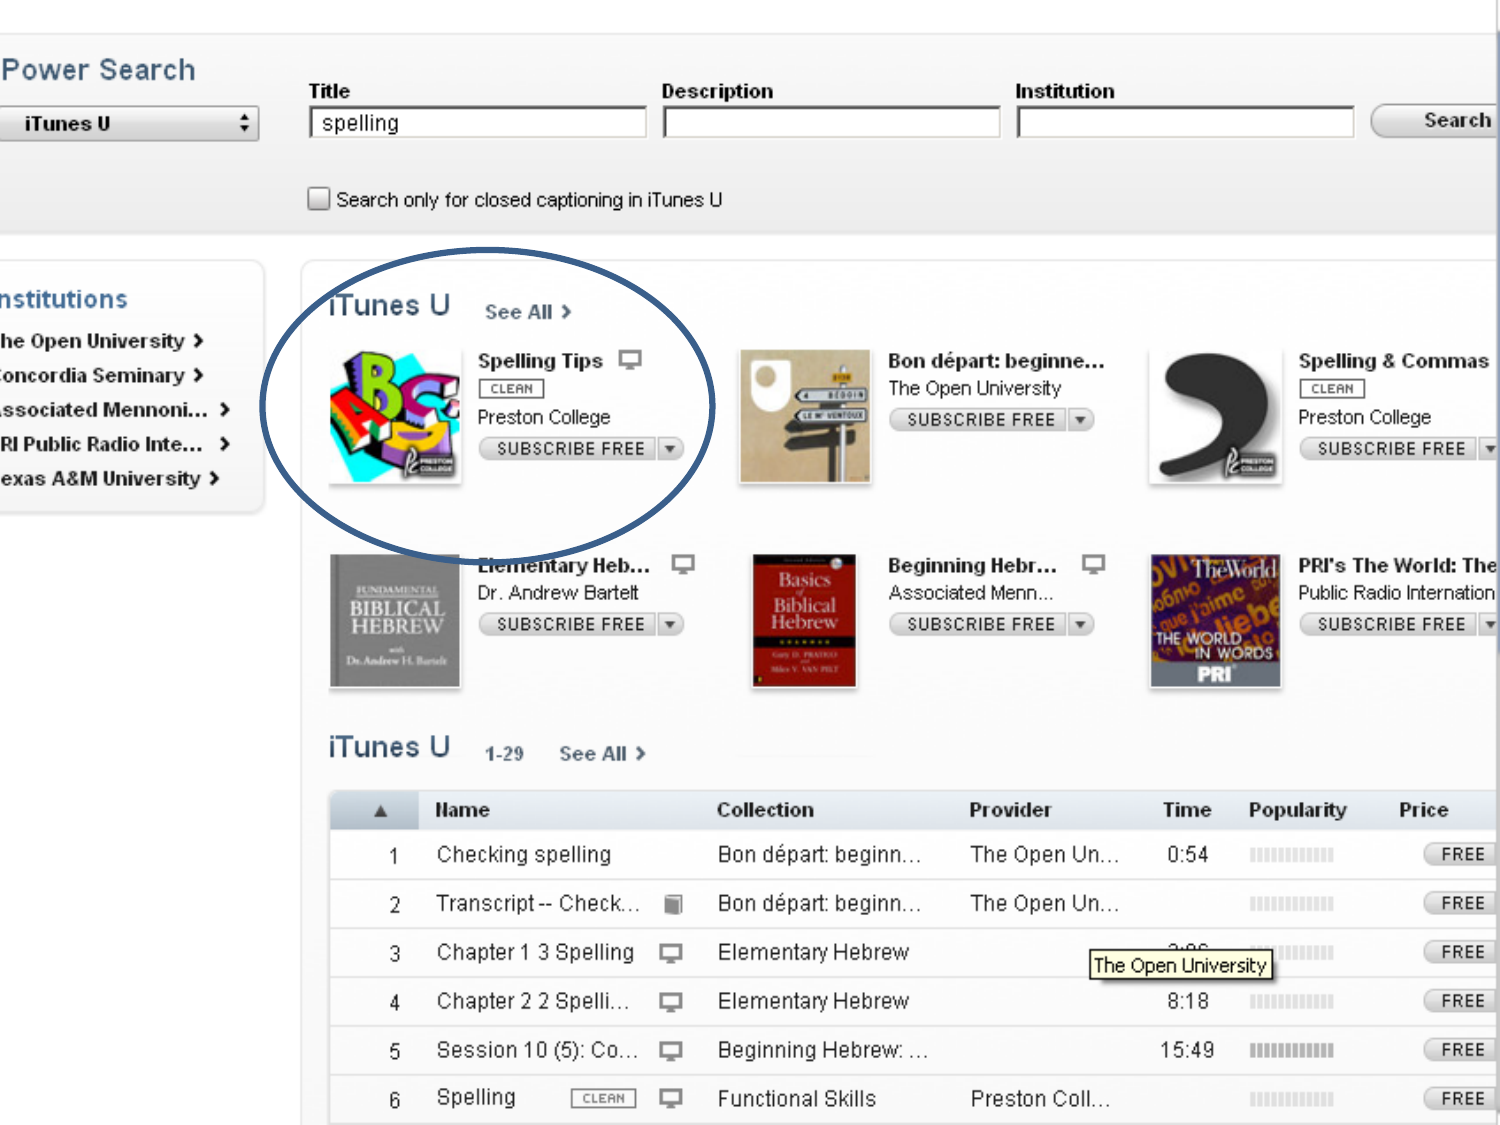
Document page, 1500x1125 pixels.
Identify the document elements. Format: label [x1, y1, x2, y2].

list [0, 0, 1500, 1125]
